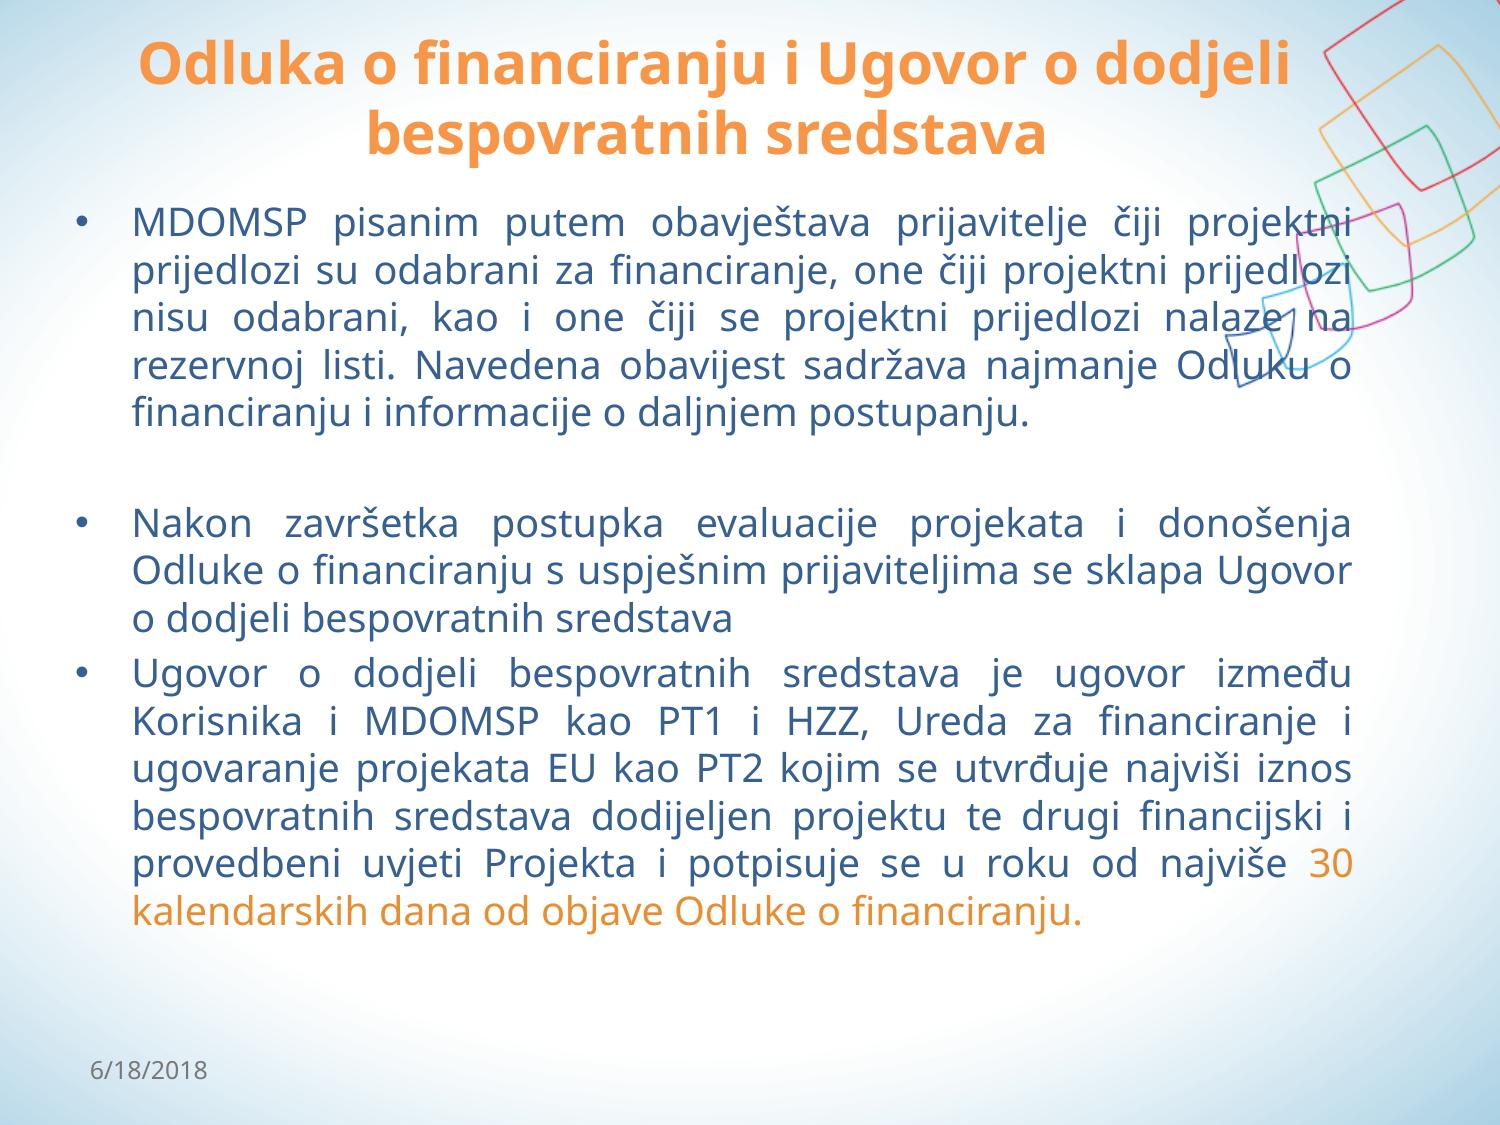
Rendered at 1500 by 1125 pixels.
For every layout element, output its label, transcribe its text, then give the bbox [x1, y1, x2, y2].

title Odluka o financiranju i Ugovor o dodjeli bespovratnih sredstava [120, 2, 1309, 190]
text_box MDOMSP pisanim putem obavještava prijavitelje čiji projektni prijedlozi su odabrani za financiranje, one čiji projektni prijedlozi nisu odabrani, kao i one čiji se projektni prijedlozi nalaze na rezervnoj listi. Navedena obavijest sadržava najmanje Odluku o financiranju i informacije o daljnjem postupanju. Nakon završetka postupka evaluacije projekata i donošenja Odluke o financiranju s uspješnim prijaviteljima se sklapa Ugovor o dodjeli bespovratnih sredstava Ugovor o dodjeli bespovratnih sredstava je ugovor između Korisnika i MDOMSP kao PT1 i HZZ, Ureda za financiranje i ugovaranje projekata EU kao PT2 kojim se utvrđuje najviši iznos bespovratnih sredstava dodijeljen projektu te drugi financijski i provedbeni uvjeti Projekta i potpisuje se u roku od najviše 30 kalendarskih dana od objave Odluke o financiranju. [60, 189, 1369, 1018]
